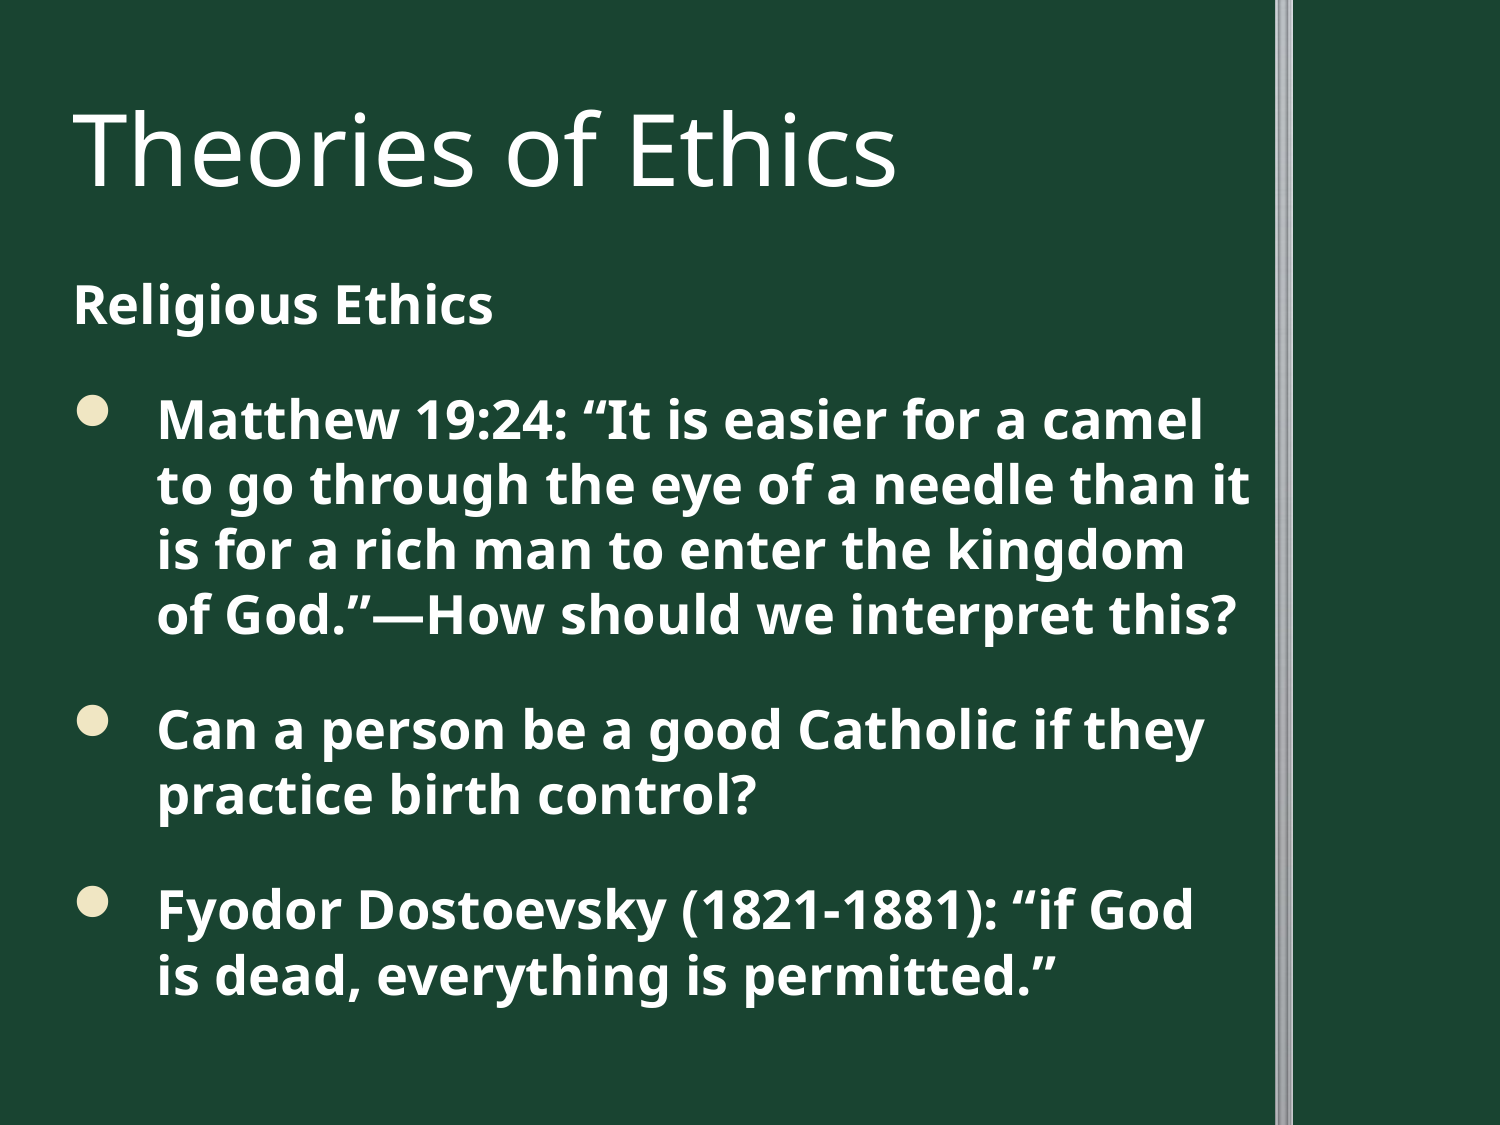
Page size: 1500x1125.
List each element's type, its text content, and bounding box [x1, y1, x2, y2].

title Theories of Ethics [57, 86, 1220, 207]
list Religious Ethics Matthew 19:24: “It is easier for a camel to go through the eye of a needle than it is for a rich man to enter the kingdom of God.”—How should we interpret this? Can a person be a good Catholic if they practice birth control? Fyodor Dostoevsky (1821-1881): “if God is dead, everything is permitted.” [57, 262, 1268, 1125]
picture [1275, 0, 1293, 1125]
